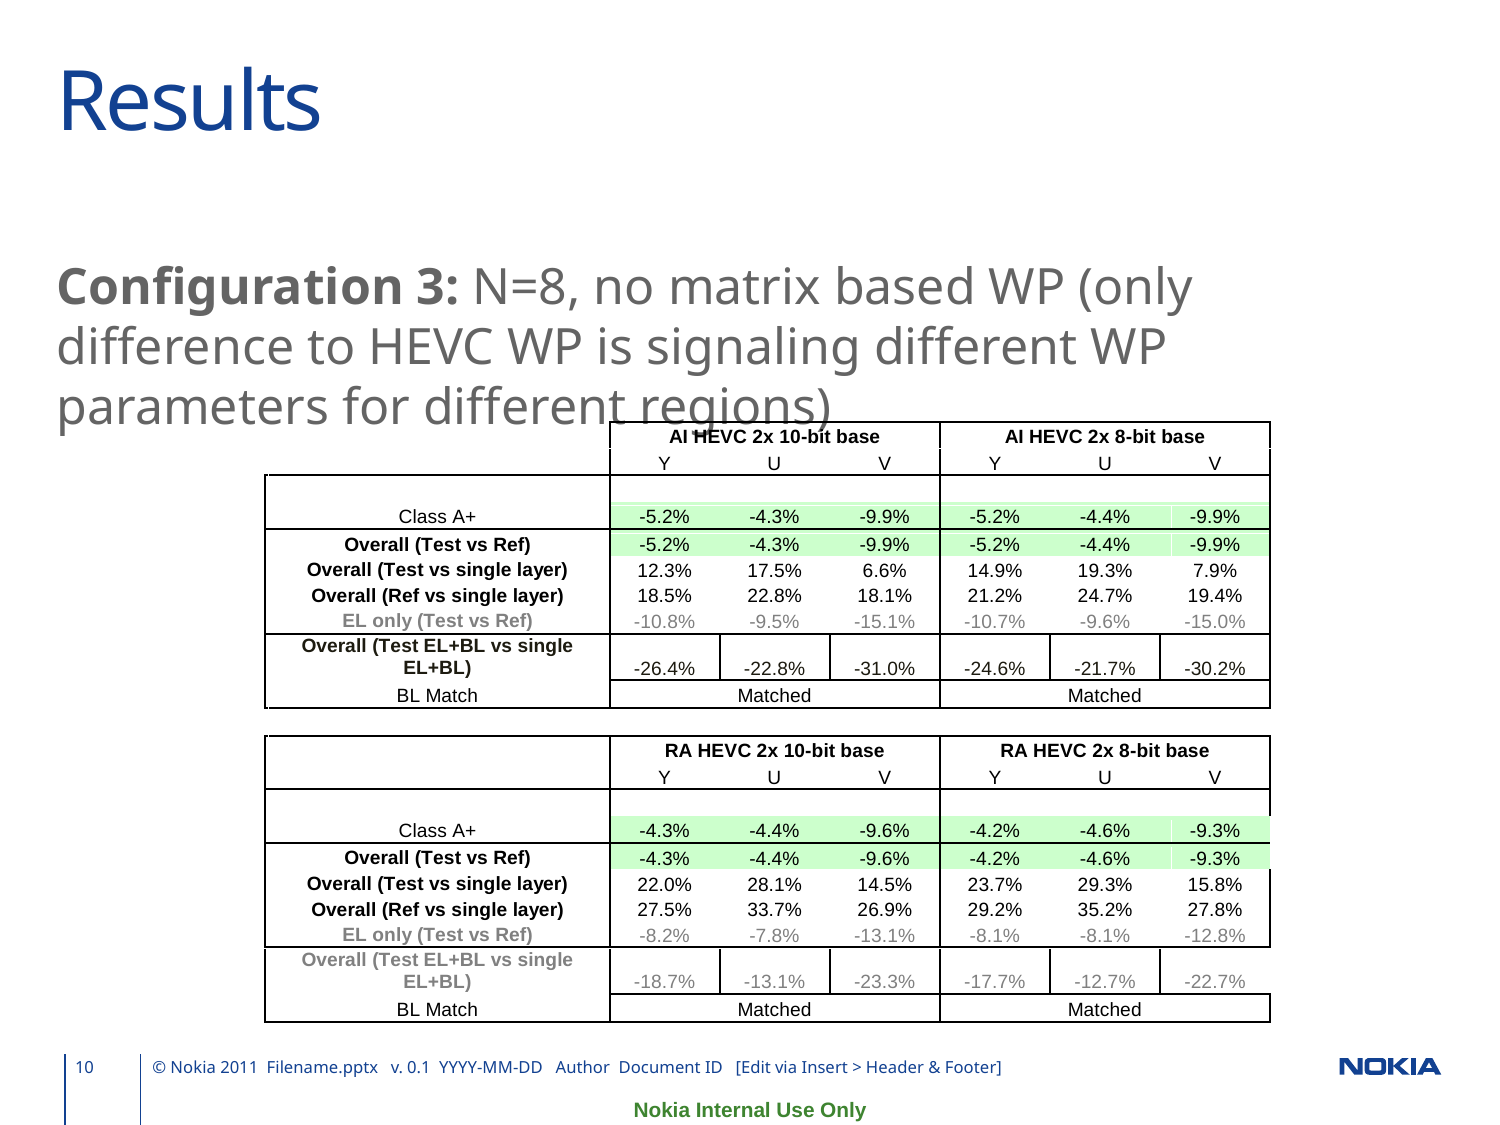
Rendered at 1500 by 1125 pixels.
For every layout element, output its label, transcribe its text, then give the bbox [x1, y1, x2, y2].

title Results [56, 47, 1433, 149]
slide_number 10 [75, 1057, 124, 1079]
list Configuration 3: N=8, no matrix based WP (only difference to HEVC WP is signaling different WP parameters for different regions) [56, 254, 1436, 1032]
footer © Nokia 2011 Filename.pptx v. 0.1 YYYY-MM-DD Author Document ID [Edit via Insert > Header & Footer] [152, 1057, 1231, 1079]
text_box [253, 420, 1281, 1066]
